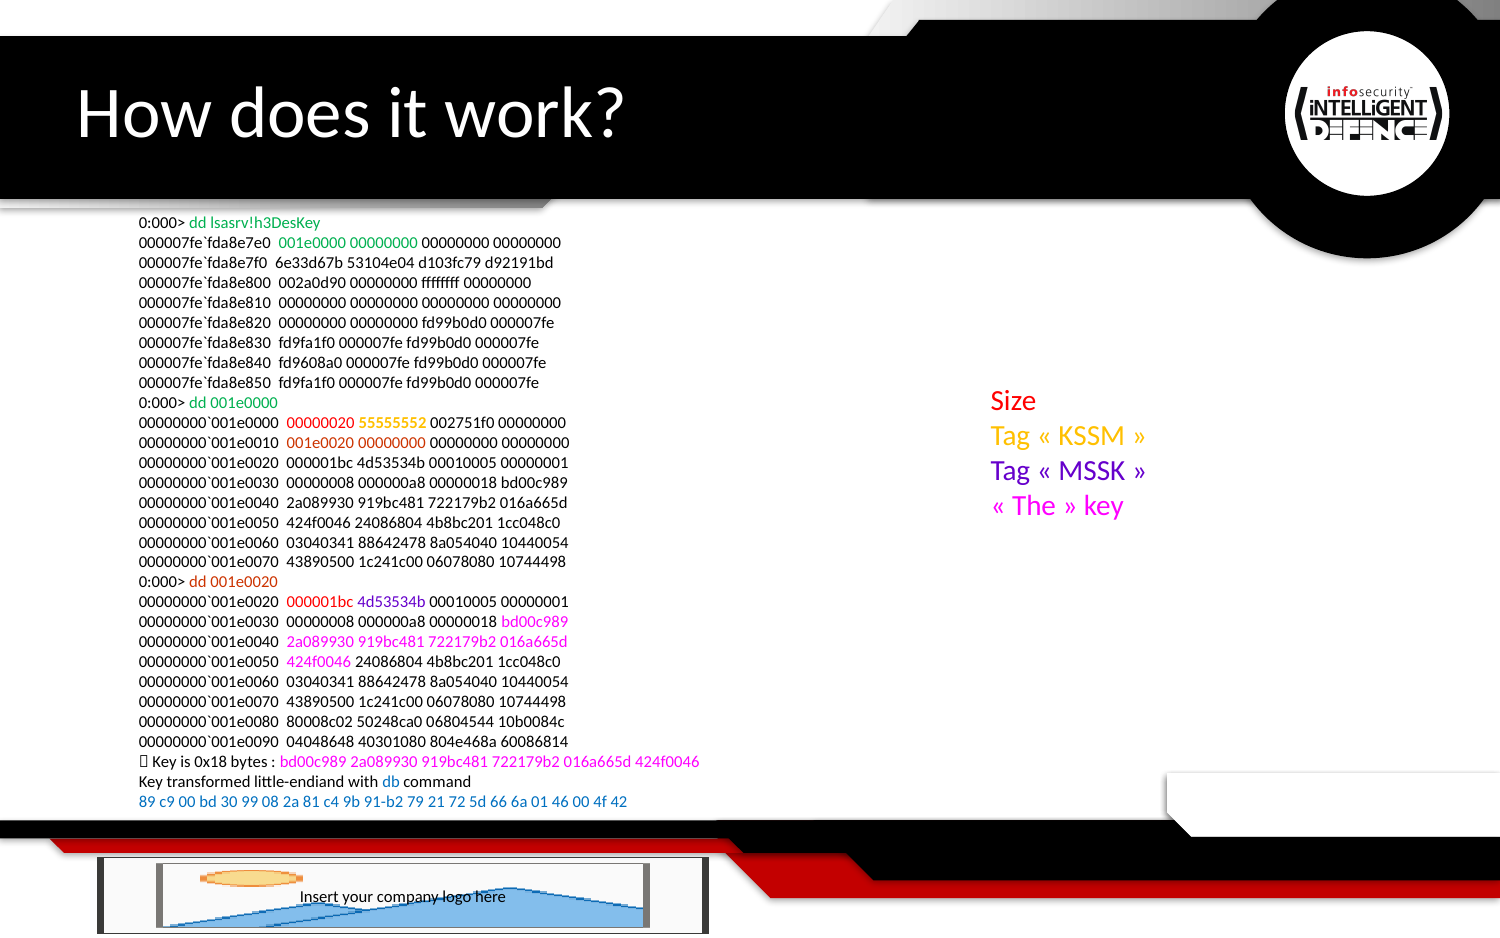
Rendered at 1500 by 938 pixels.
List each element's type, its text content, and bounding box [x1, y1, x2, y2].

text_box 0:000> dd lsasrv!h3DesKey 000007fe`fda8e7e0 001e0000 00000000 00000000 00000000 000007fe`fda8e7f0 6e33d67b 53104e04 d103fc79 d92191bd 000007fe`fda8e800 002a0d90 00000000 ffffffff 00000000 000007fe`fda8e810 00000000 00000000 00000000 00000000 000007fe`fda8e820 00000000 00000000 fd99b0d0 000007fe 000007fe`fda8e830 fd9fa1f0 000007fe fd99b0d0 000007fe 000007fe`fda8e840 fd9608a0 000007fe fd99b0d0 000007fe 000007fe`fda8e850 fd9fa1f0 000007fe fd99b0d0 000007fe 0:000> dd 001e0000 00000000`001e0000 00000020 55555552 002751f0 00000000 00000000`001e0010 001e0020 00000000 00000000 00000000 00000000`001e0020 000001bc 4d53534b 00010005 00000001 00000000`001e0030 00000008 000000a8 00000018 bd00c989 00000000`001e0040 2a089930 919bc481 722179b2 016a665d 00000000`001e0050 424f0046 24086804 4b8bc201 1cc048c0 00000000`001e0060 03040341 88642478 8a054040 10440054 00000000`001e0070 43890500 1c241c00 06078080 10744498 0:000> dd 001e0020 00000000`001e0020 000001bc 4d53534b 00010005 00000001 00000000`001e0030 00000008 000000a8 00000018 bd00c989 00000000`001e0040 2a089930 919bc481 722179b2 016a665d 00000000`001e0050 424f0046 24086804 4b8bc201 1cc048c0 00000000`001e0060 03040341 88642478 8a054040 10440054 00000000`001e0070 43890500 1c241c00 06078080 10744498 00000000`001e0080 80008c02 50248ca0 06804544 10b0084c 00000000`001e0090 04048648 40301080 804e468a 60086814  Key is 0x18 bytes : bd00c989 2a089930 919bc481 722179b2 016a665d 424f0046 Key transformed little-endiand with db command 89 c9 00 bd 30 99 08 2a 81 c4 9b 91-b2 79 21 72 5d 66 6a 01 46 00 4f 42 [123, 204, 892, 819]
text_box Size Tag « KSSM » Tag « MSSK » « The » key [975, 374, 1198, 529]
picture [74, 853, 732, 938]
title How does it work? [76, 38, 1199, 195]
